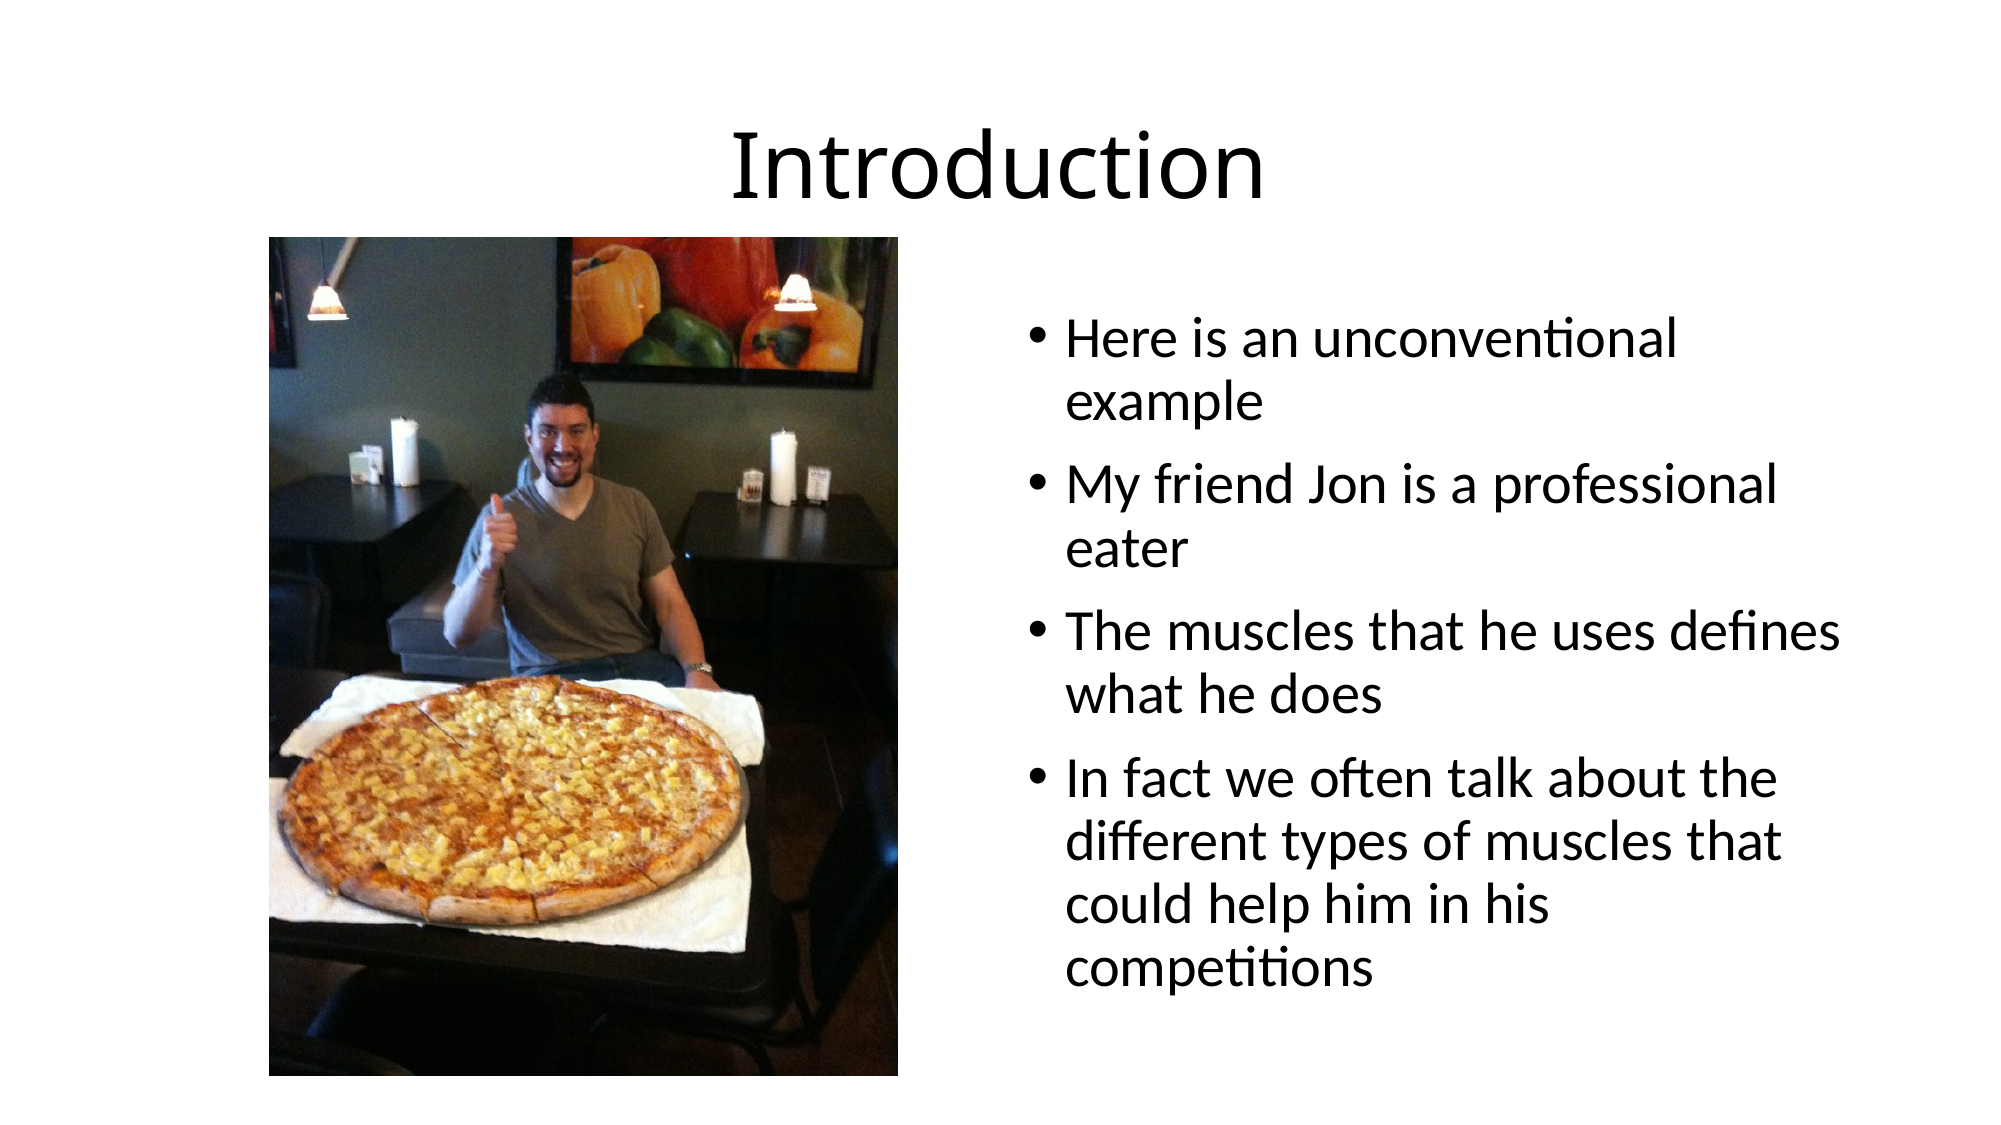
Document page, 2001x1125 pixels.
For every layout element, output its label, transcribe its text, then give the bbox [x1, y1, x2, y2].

list Here is an unconventional example My friend Jon is a professional eater The muscles that he uses defines what he does In fact we often talk about the different types of muscles that could help him in his competitions [1012, 299, 1863, 1014]
picture [269, 237, 898, 1076]
title Introduction [137, 59, 1863, 278]
